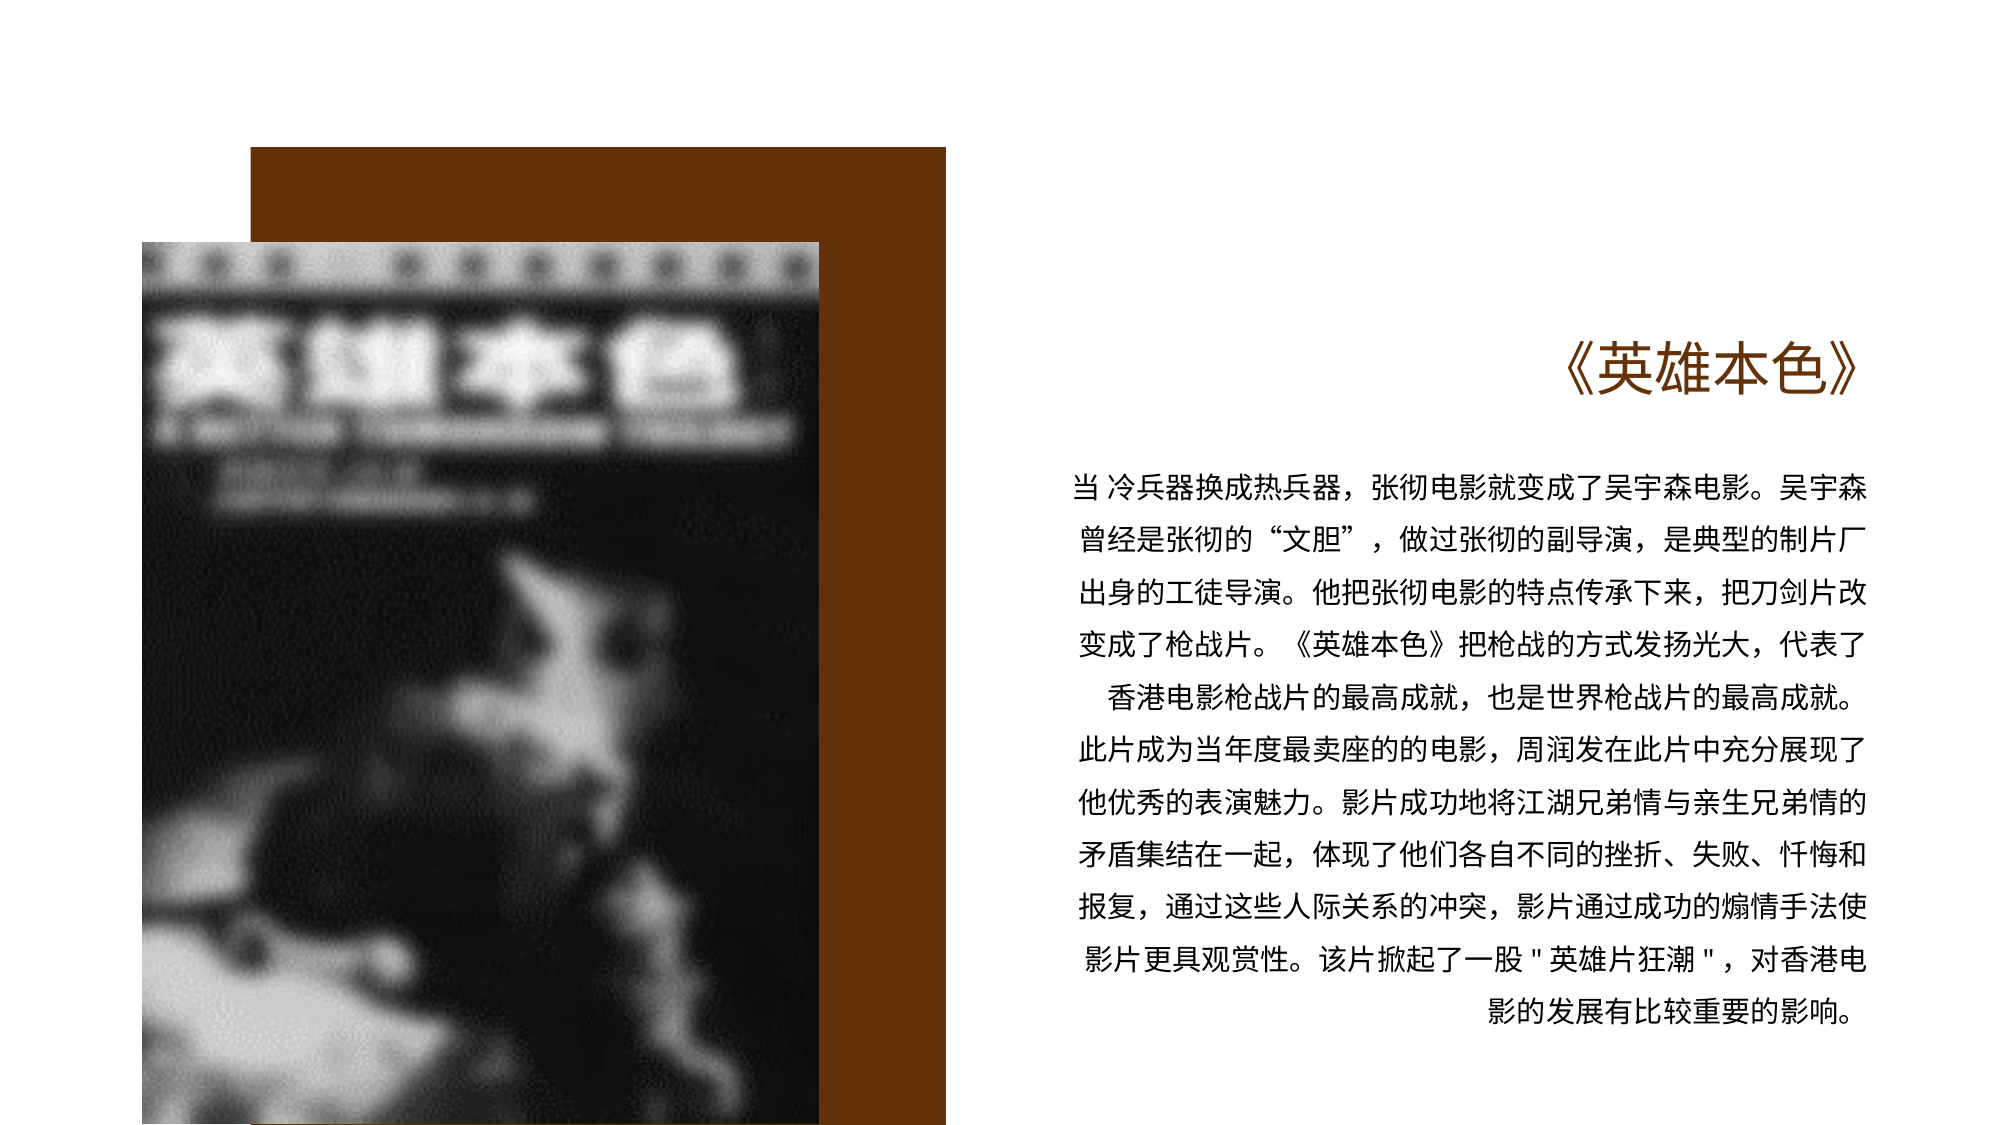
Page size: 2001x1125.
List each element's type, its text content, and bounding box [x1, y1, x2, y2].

text_box [249, 146, 947, 1125]
text_box 《英雄本色》 [1534, 324, 1902, 410]
text_box 当 冷兵器换成热兵器，张彻电影就变成了吴宇森电影。吴宇森曾经是张彻的“文胆”，做过张彻的副导演，是典型的制片厂出身的工徒导演。他把张彻电影的特点传承下来，把刀剑片改变成了枪战片。《英雄本色》把枪战的方式发扬光大，代表了香港电影枪战片的最高成就，也是世界枪战片的最高成就。 此片成为当年度最卖座的的电影，周润发在此片中充分展现了他优秀的表演魅力。影片成功地将江湖兄弟情与亲生兄弟情的矛盾集结在一起，体现了他们各自不同的挫折、失败、忏悔和报复，通过这些人际关系的冲突，影片通过成功的煽情手法使影片更具观赏性。该片掀起了一股"英雄片狂潮"，对香港电影的发展有比较重要的影响。 [1053, 444, 1883, 1000]
picture [142, 242, 819, 1124]
